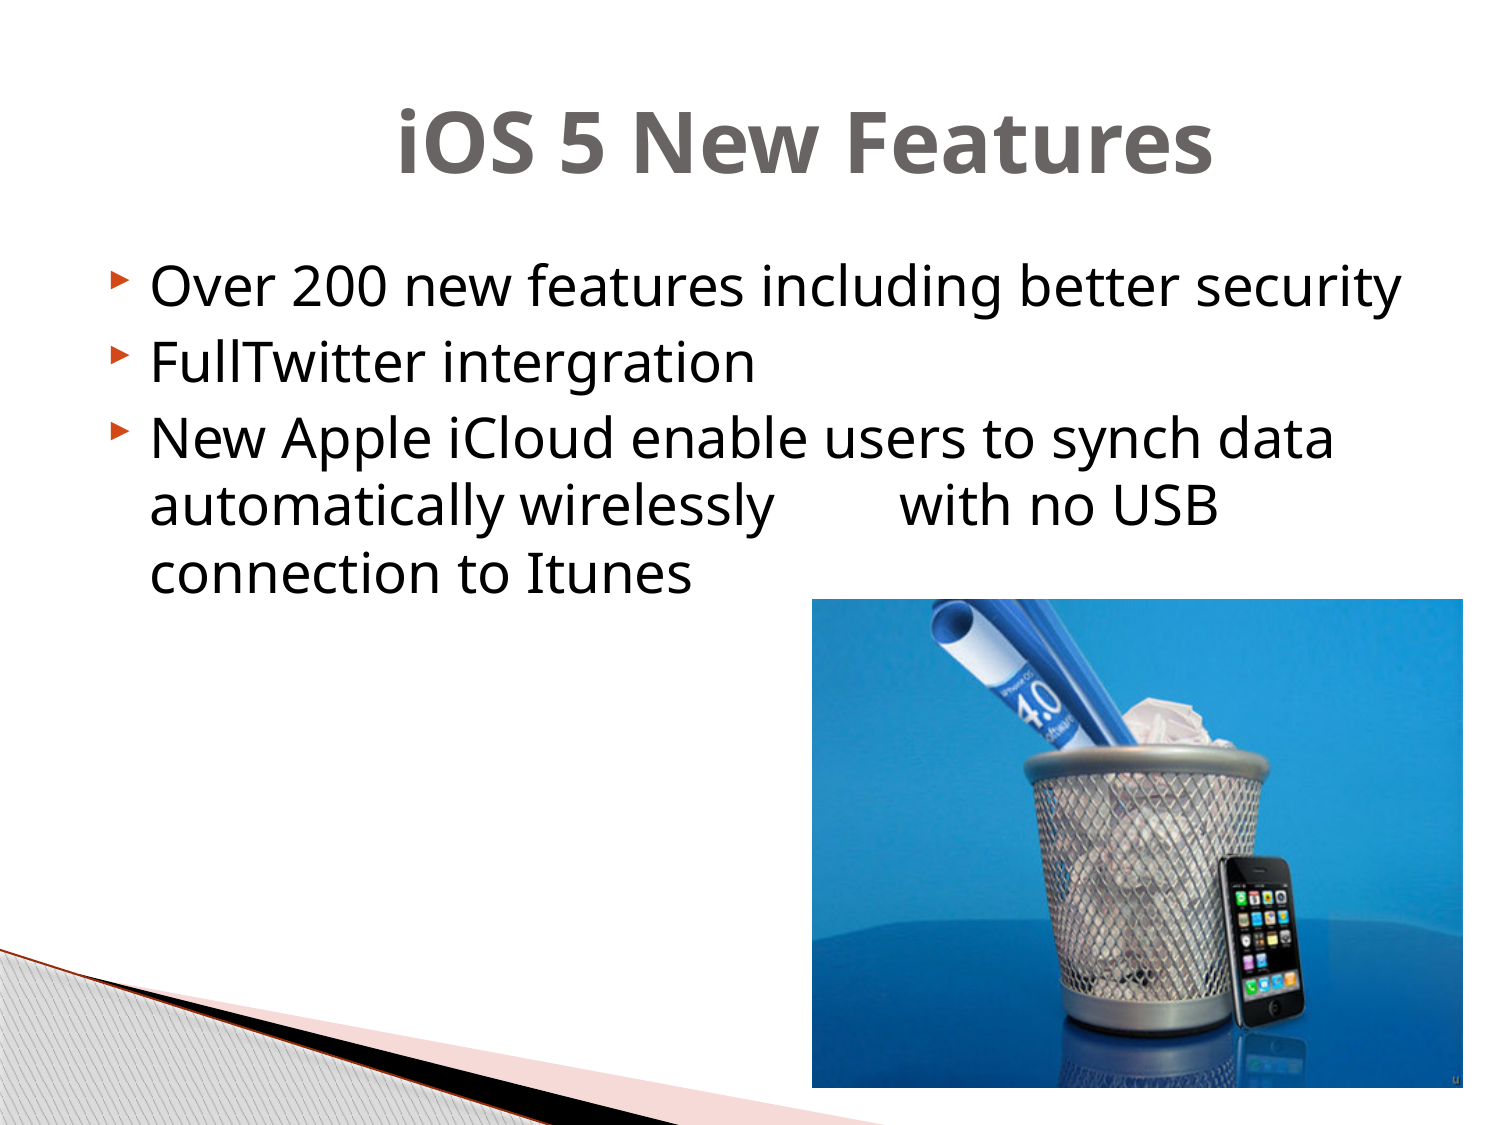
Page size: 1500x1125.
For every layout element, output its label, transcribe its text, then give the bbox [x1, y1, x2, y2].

list Over 200 new features including better security FullTwitter intergration New Apple iCloud enable users to synch data automatically wirelessly with no USB connection to Itunes [75, 243, 1425, 986]
title iOS 5 New Features [75, 45, 1425, 233]
picture [812, 599, 1463, 1088]
